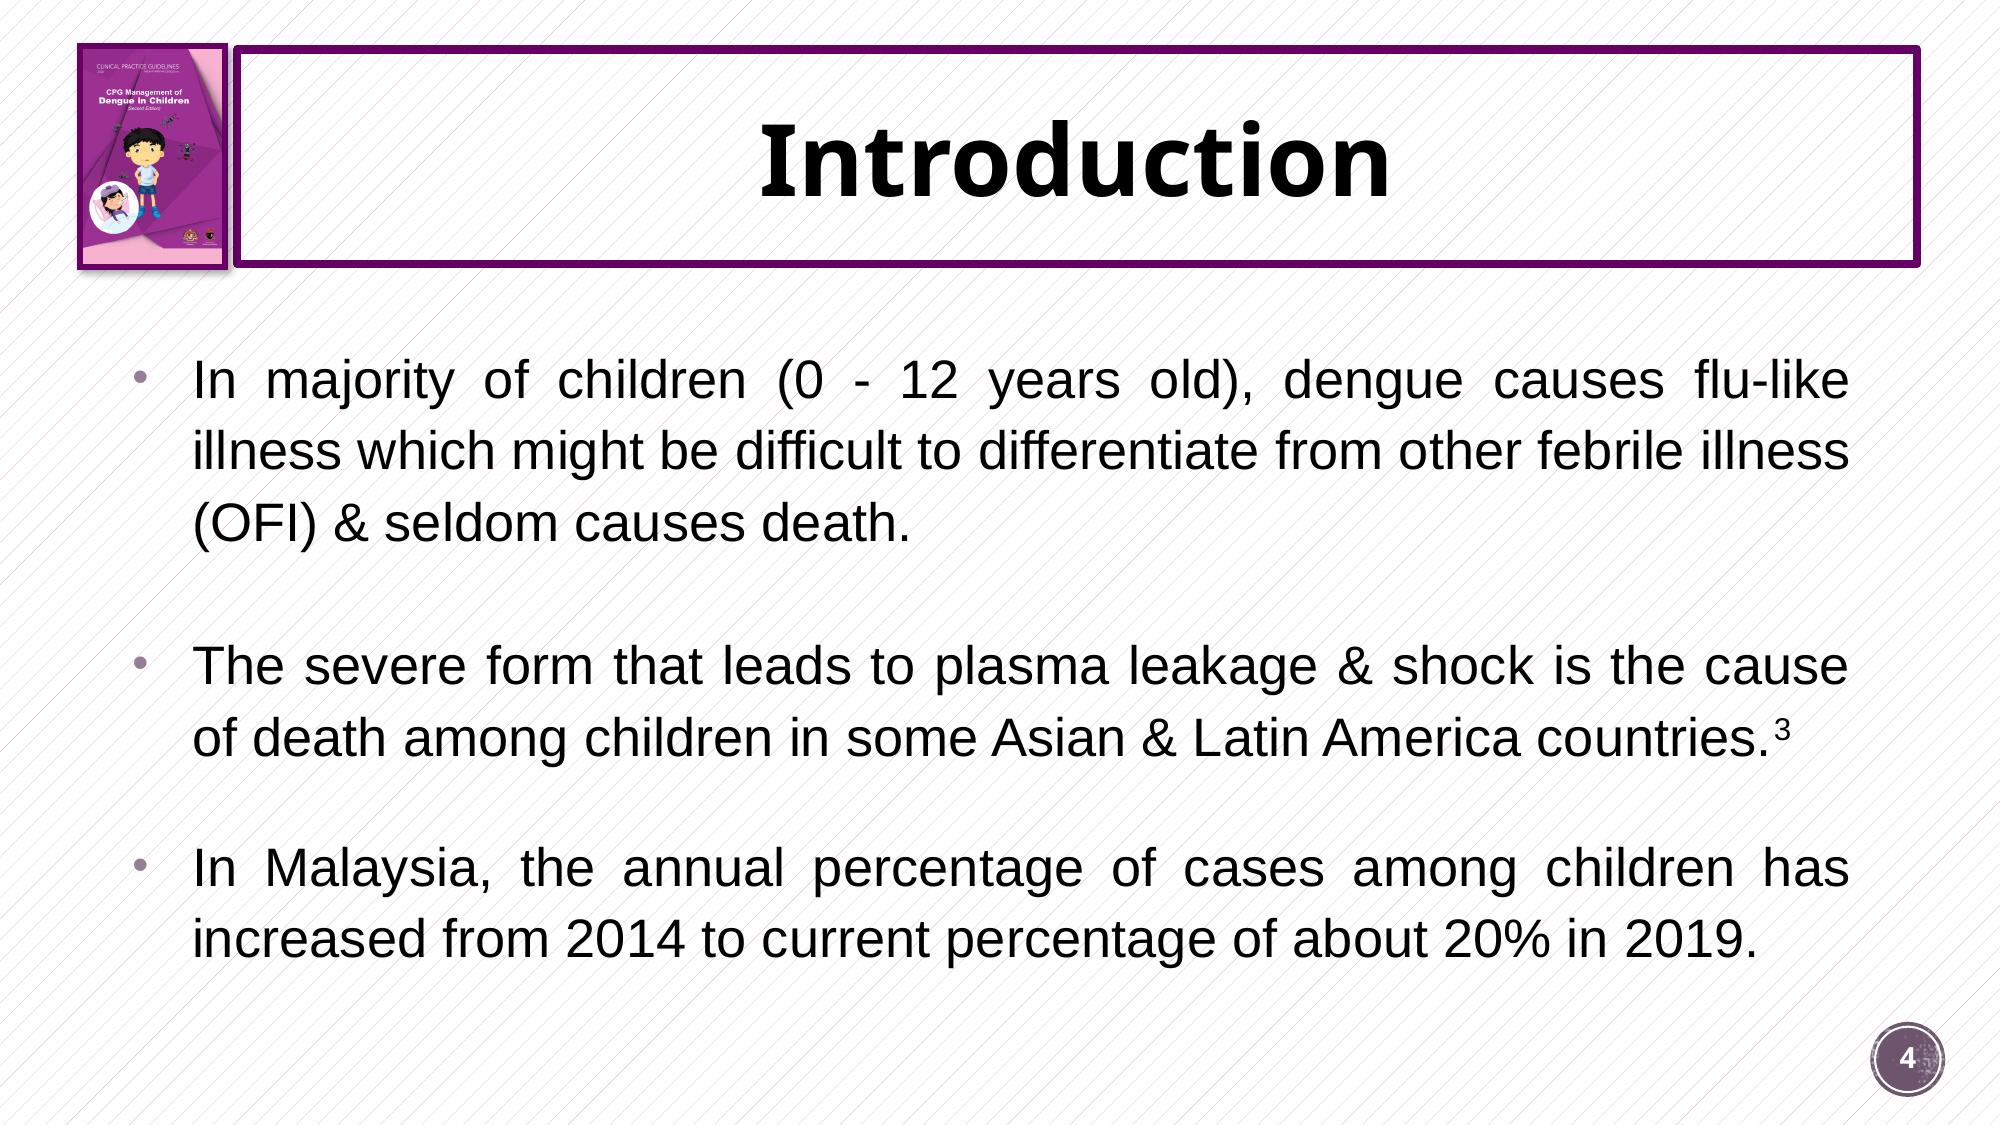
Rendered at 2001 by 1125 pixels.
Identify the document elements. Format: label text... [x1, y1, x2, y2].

text_box Introduction [237, 49, 1918, 264]
list In majority of children (0 - 12 years old), dengue causes flu-like illness which might be difficult to differentiate from other febrile illness (OFI) & seldom causes death. The severe form that leads to plasma leakage & shock is the cause of death among children in some Asian & Latin America countries.3 In Malaysia, the annual percentage of cases among children has increased from 2014 to current percentage of about 20% in 2019. [117, 329, 1869, 1046]
picture [83, 49, 222, 264]
slide_number 4 [1855, 1028, 1961, 1089]
